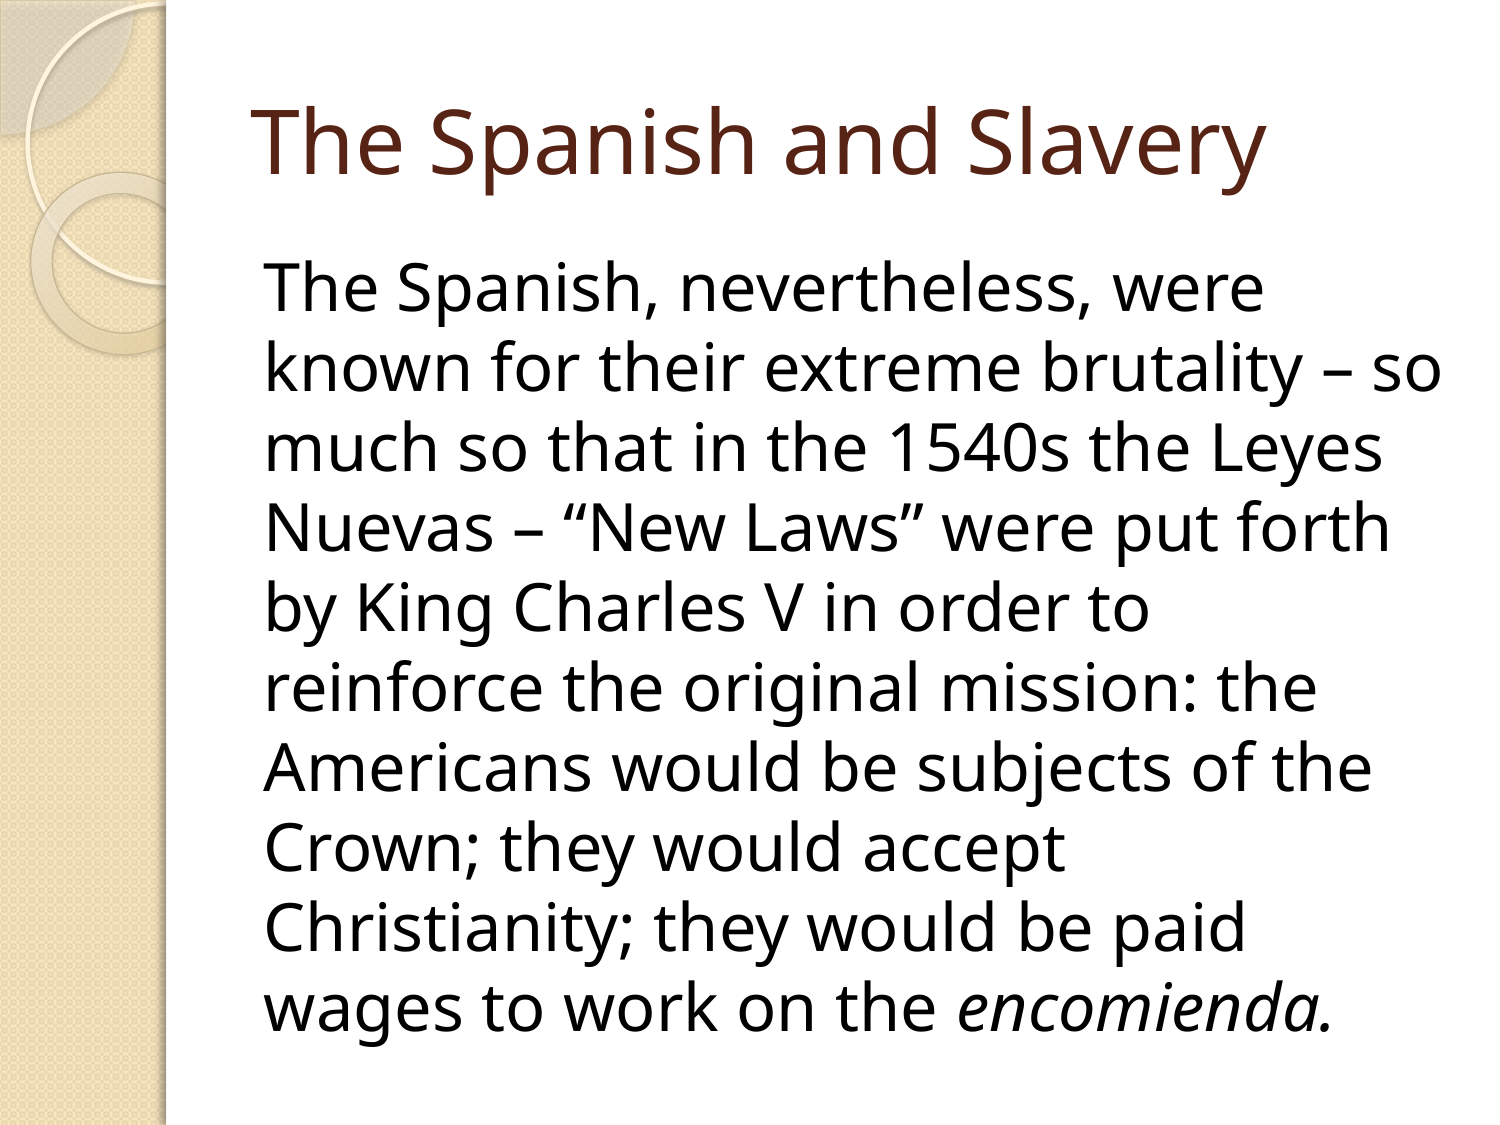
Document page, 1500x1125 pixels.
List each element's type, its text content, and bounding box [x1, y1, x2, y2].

list The Spanish, nevertheless, were known for their extreme brutality – so much so that in the 1540s the Leyes Nuevas – “New Laws” were put forth by King Charles V in order to reinforce the original mission: the Americans would be subjects of the Crown; they would accept Christianity; they would be paid wages to work on the encomienda. [235, 237, 1466, 1025]
title The Spanish and Slavery [235, 45, 1466, 233]
